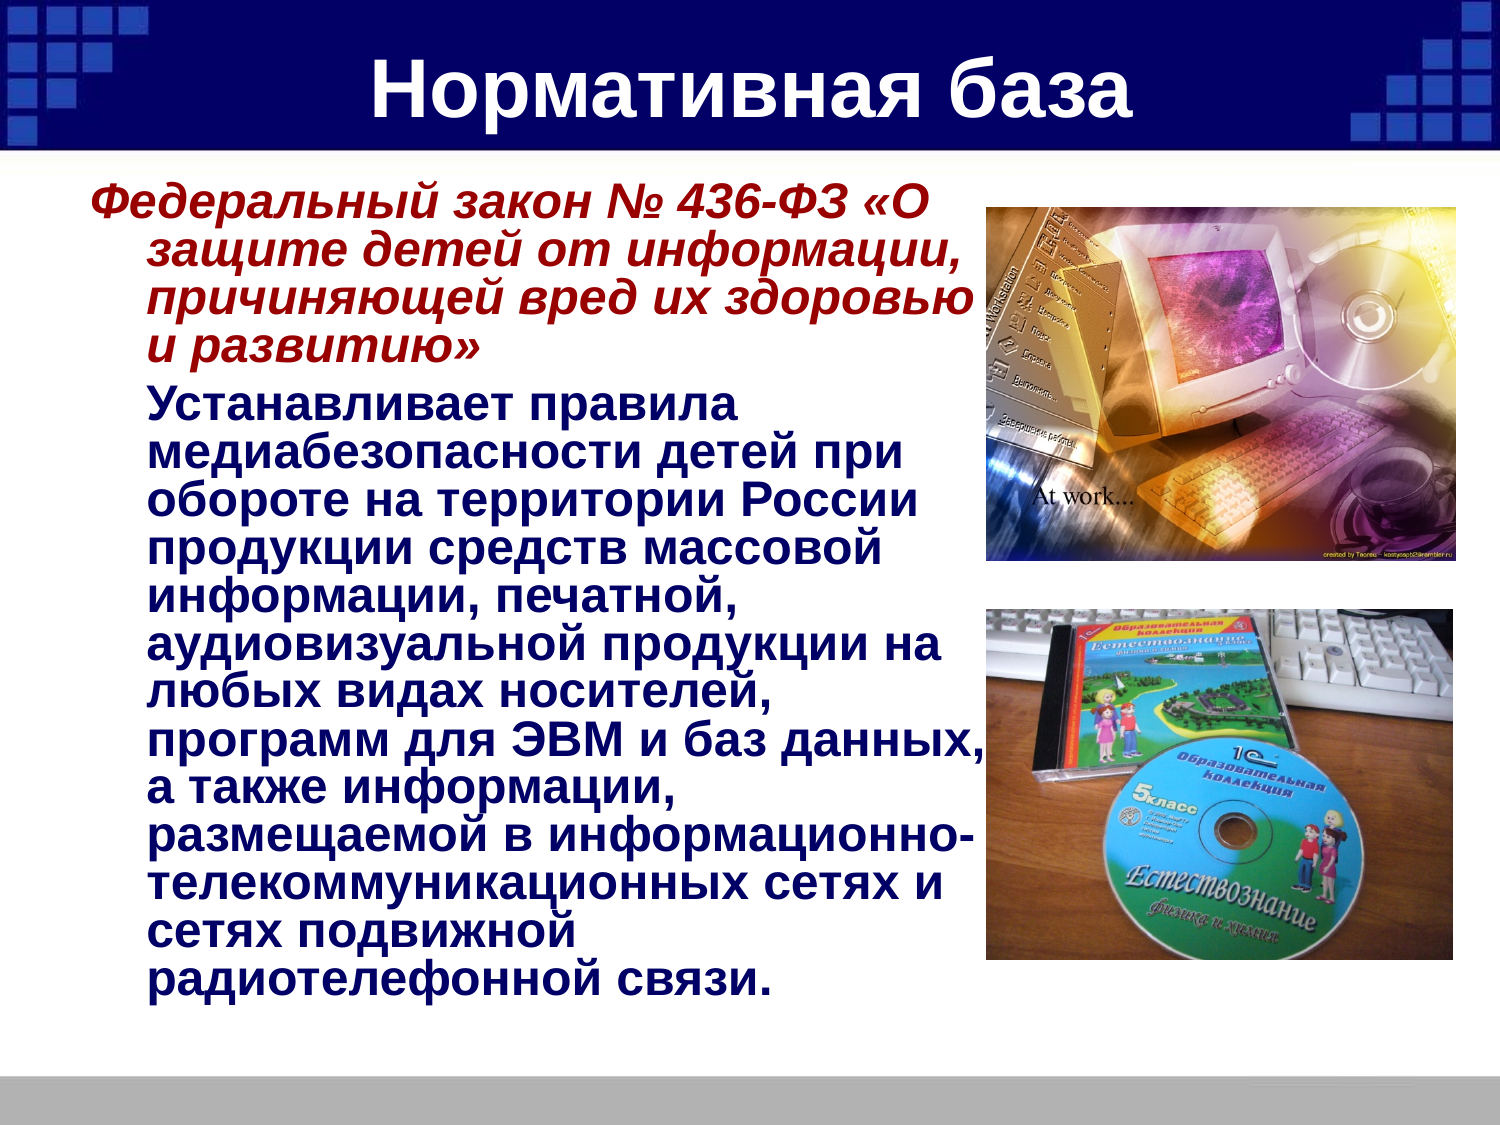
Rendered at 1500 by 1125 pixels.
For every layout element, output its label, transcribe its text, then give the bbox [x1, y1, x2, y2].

title Нормативная база [76, 30, 1428, 138]
list Федеральный закон № 436-ФЗ «О защите детей от информации, причиняющей вред их здоровью и развитию» Устанавливает правила медиабезопасности детей при обороте на территории России продукции средств массовой информации, печатной, аудиовизуальной продукции на любых видах носителей, программ для ЭВМ и баз данных, а также информации, размещаемой в информационно-телекоммуникационных сетях и сетях подвижной радиотелефонной связи. [74, 172, 1022, 1006]
picture [0, 0, 1500, 1125]
